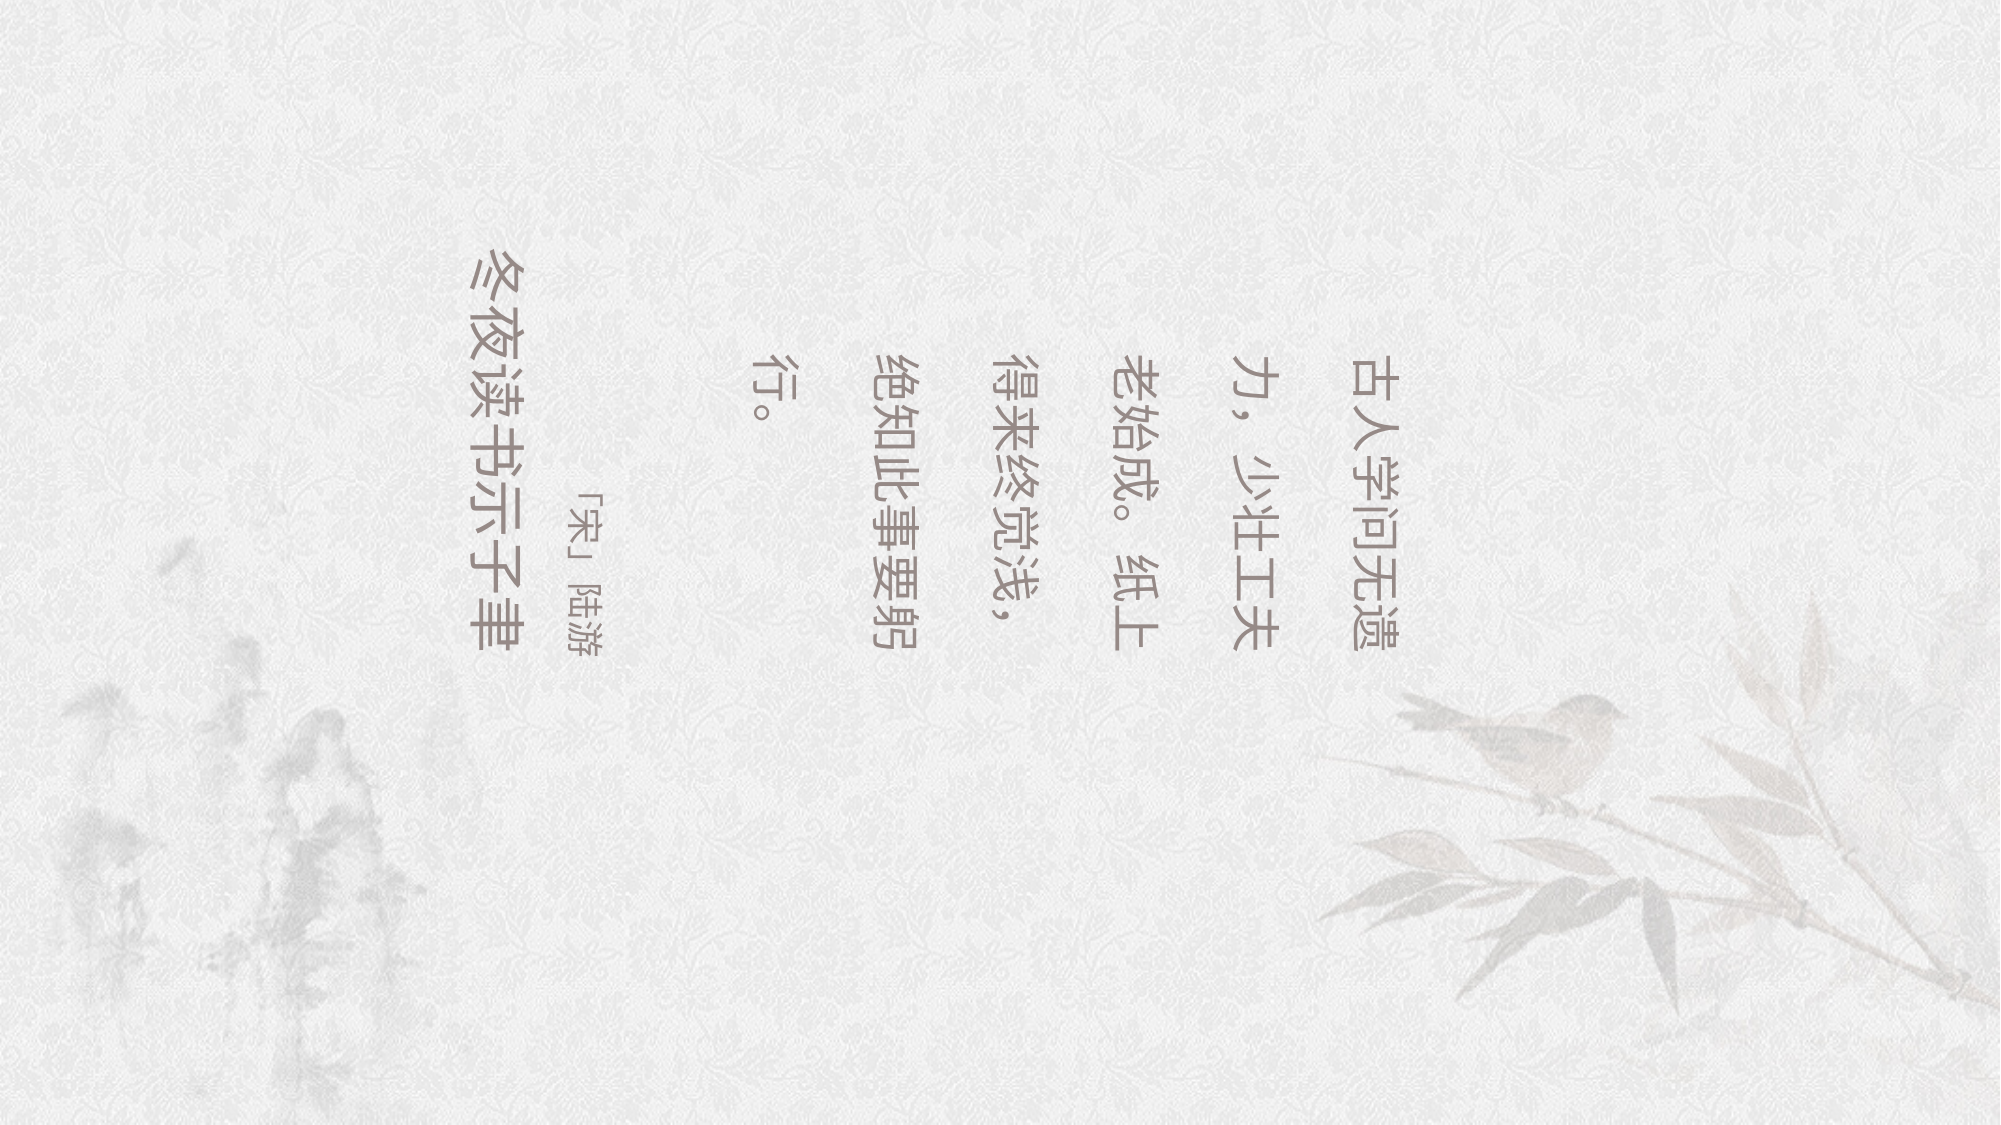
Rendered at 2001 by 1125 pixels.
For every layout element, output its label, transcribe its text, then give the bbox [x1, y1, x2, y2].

text_box 古人学问无遗力，少壮工夫老始成。纸上得来终觉浅，绝知此事要躬行。 [717, 338, 1475, 673]
picture [0, 0, 2000, 1125]
text_box 冬夜读书示子聿 [439, 231, 541, 716]
text_box 「宋」陆游 [540, 442, 617, 673]
